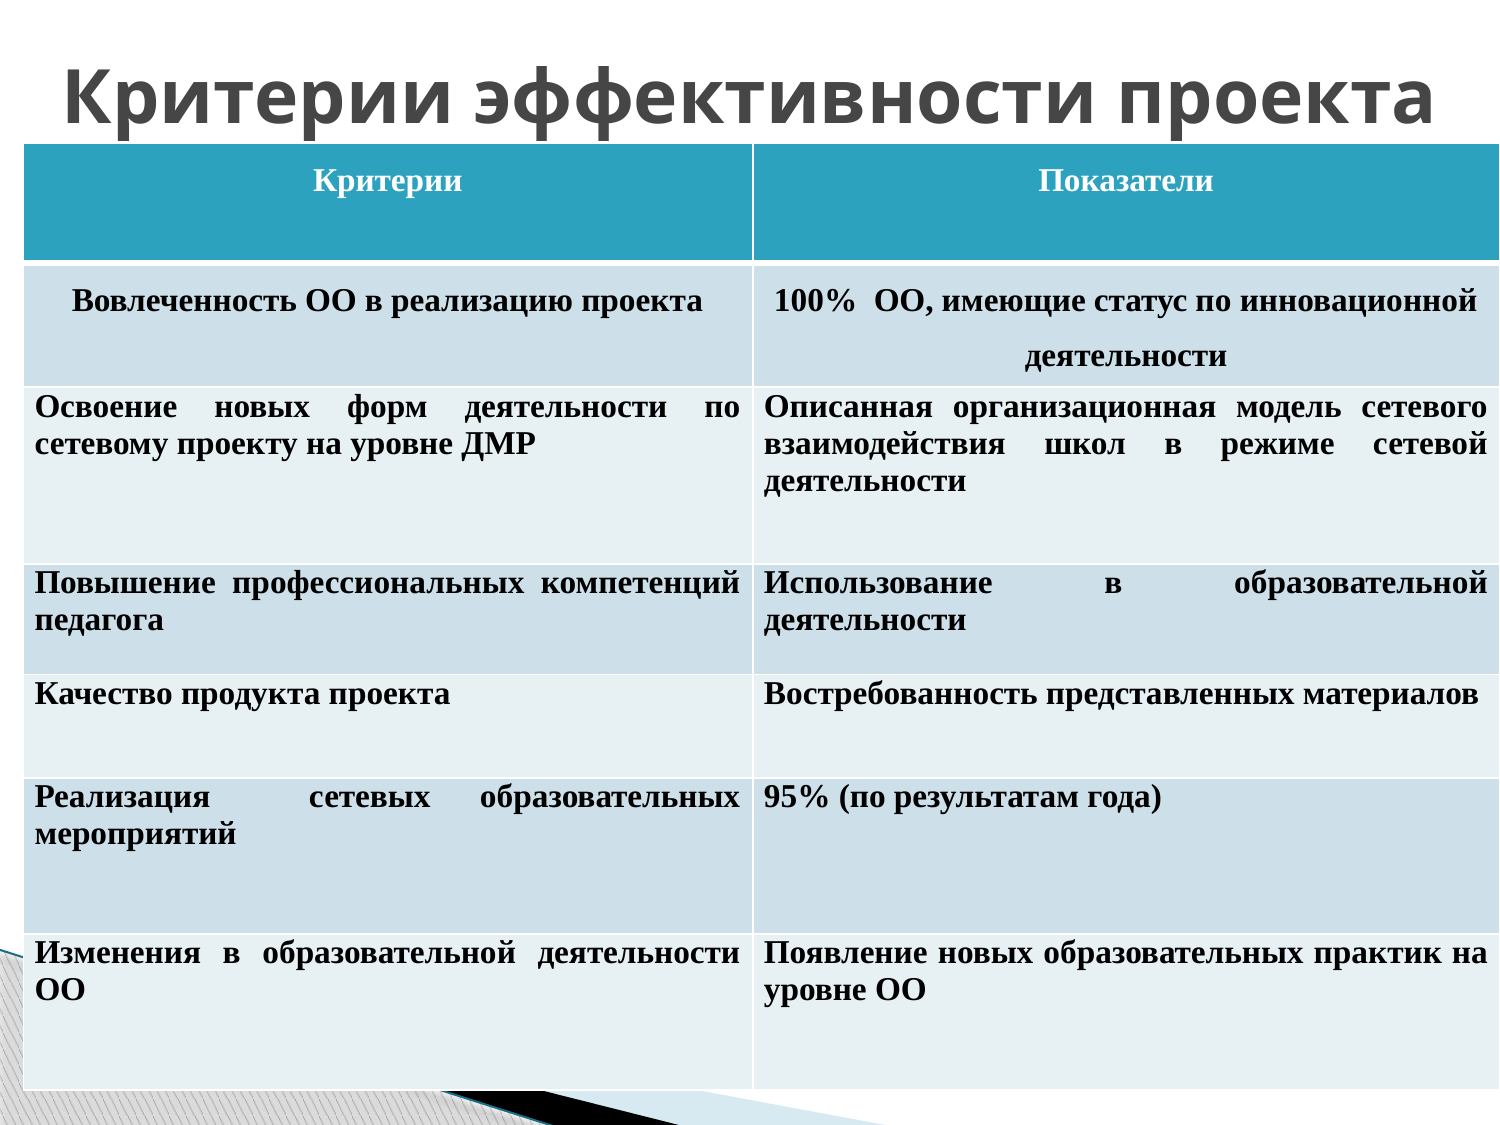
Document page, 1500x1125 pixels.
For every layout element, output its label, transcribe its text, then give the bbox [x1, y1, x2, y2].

table_cell Освоение новых форм деятельности по сетевому проекту на уровне ДМР [24, 388, 752, 563]
table_cell Использование в образовательной деятельности [754, 565, 1499, 674]
table_header Критерии [24, 144, 752, 260]
title Критерии эффективности проекта [0, 23, 1500, 164]
table_cell Востребованность представленных материалов [754, 675, 1499, 777]
table_cell Реализация сетевых образовательных мероприятий [24, 779, 752, 933]
table_cell Изменения в образовательной деятельности ОО [24, 935, 752, 1089]
table_cell Вовлеченность ОО в реализацию проекта [24, 266, 752, 386]
table_cell Описанная организационная модель сетевого взаимодействия школ в режиме сетевой деятельности [754, 388, 1499, 563]
table_cell 95% (по результатам года) [754, 779, 1499, 933]
table_header Показатели [754, 144, 1499, 260]
table_cell Появление новых образовательных практик на уровне ОО [754, 935, 1499, 1089]
table_cell Качество продукта проекта [24, 675, 752, 777]
table_cell Повышение профессиональных компетенций педагога [24, 565, 752, 674]
table_cell 100% ОО, имеющие статус по инновационной деятельности [754, 266, 1499, 386]
